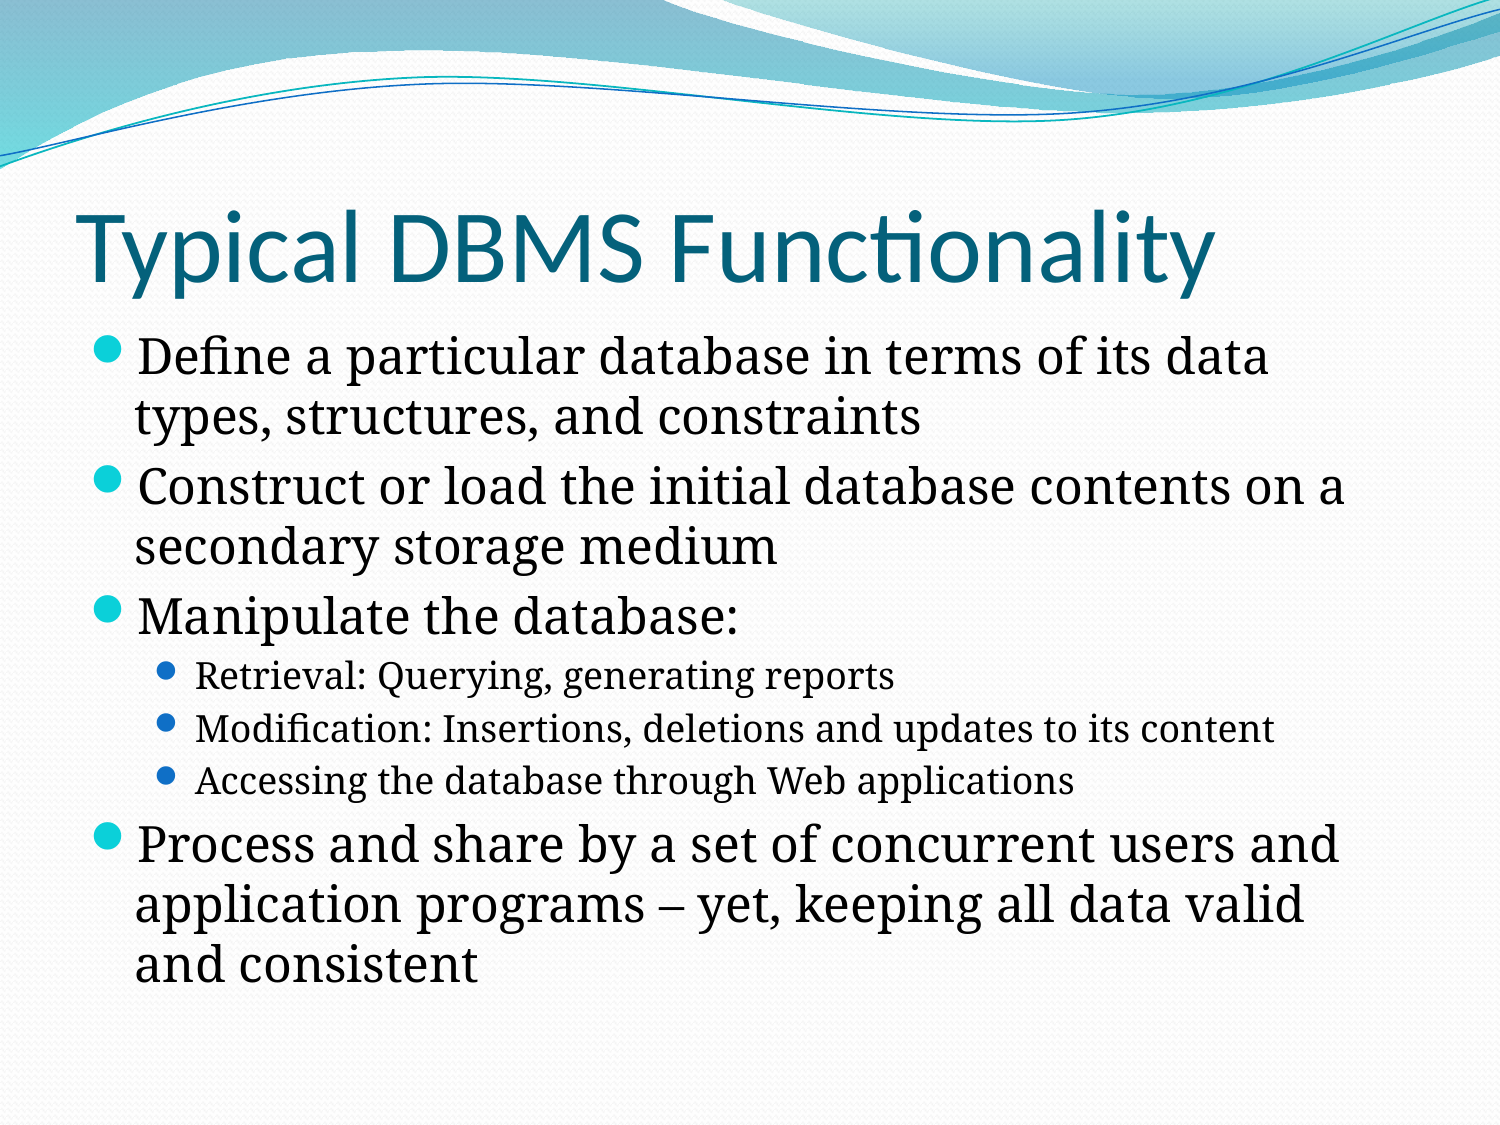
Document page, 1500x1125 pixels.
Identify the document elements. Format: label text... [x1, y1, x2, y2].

title Typical DBMS Functionality [75, 115, 1425, 303]
list Define a particular database in terms of its data types, structures, and constraints Construct or load the initial database contents on a secondary storage medium Manipulate the database: Retrieval: Querying, generating reports Modification: Insertions, deletions and updates to its content Accessing the database through Web applications Process and share by a set of concurrent users and application programs – yet, keeping all data valid and consistent [75, 317, 1425, 1038]
